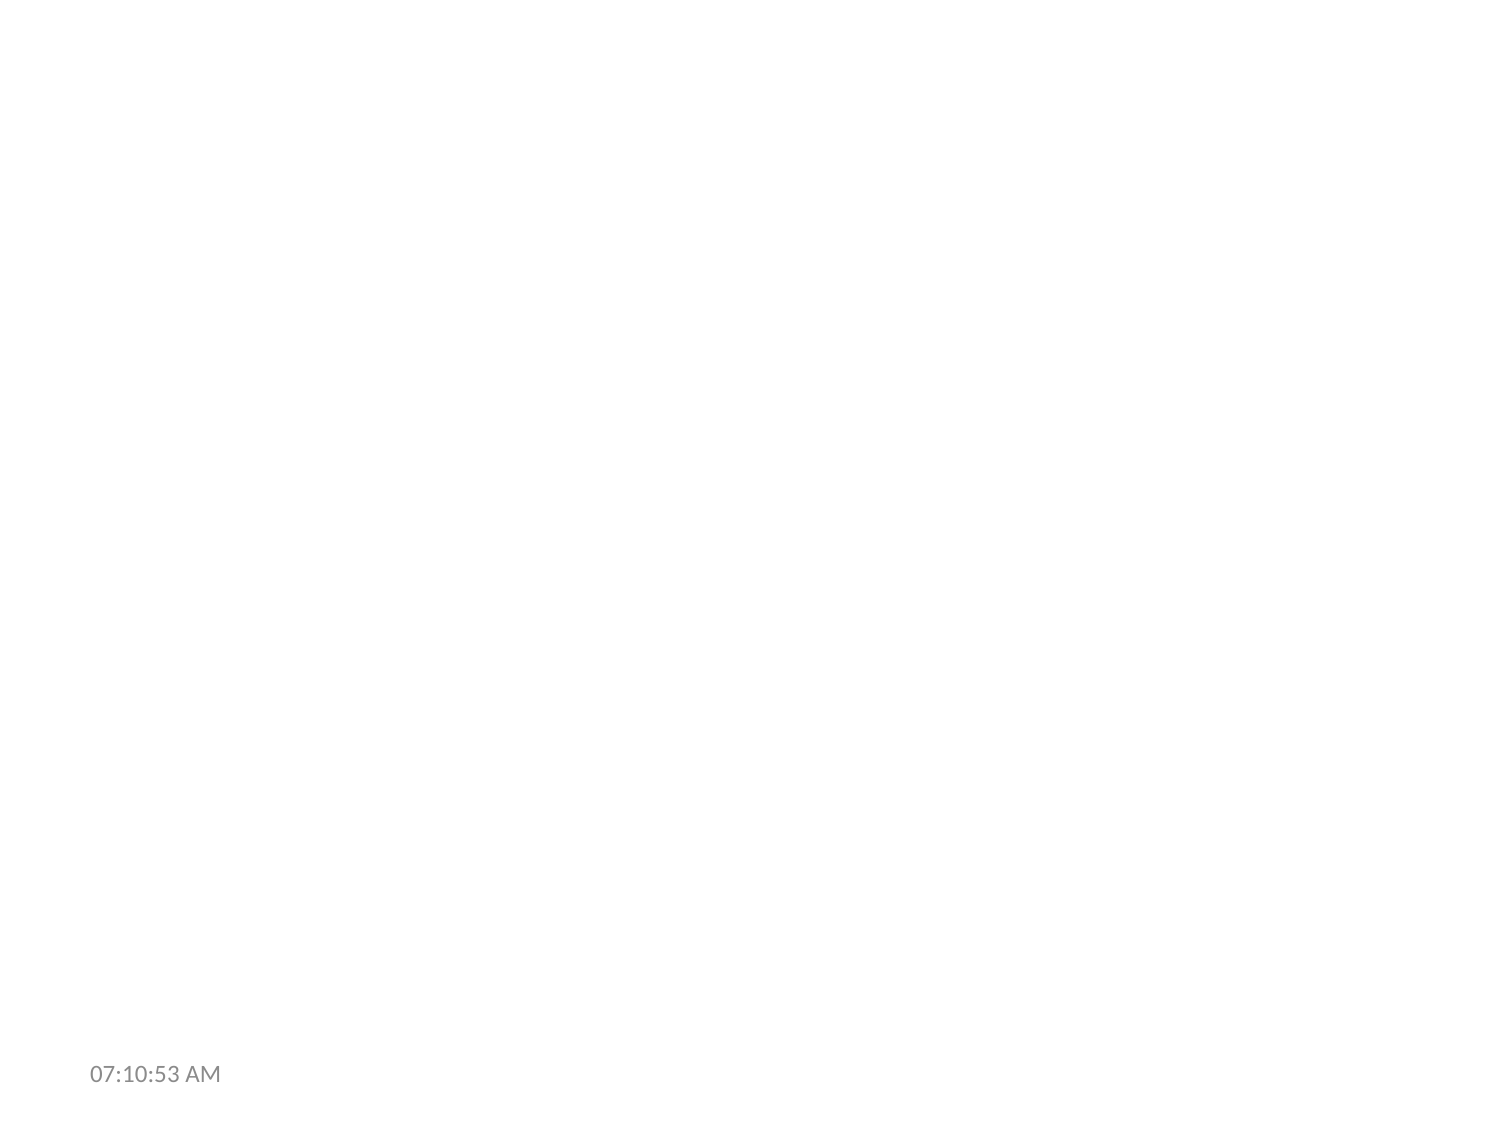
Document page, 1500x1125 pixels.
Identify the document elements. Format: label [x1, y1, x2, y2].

slide_number [75, 1042, 425, 1103]
